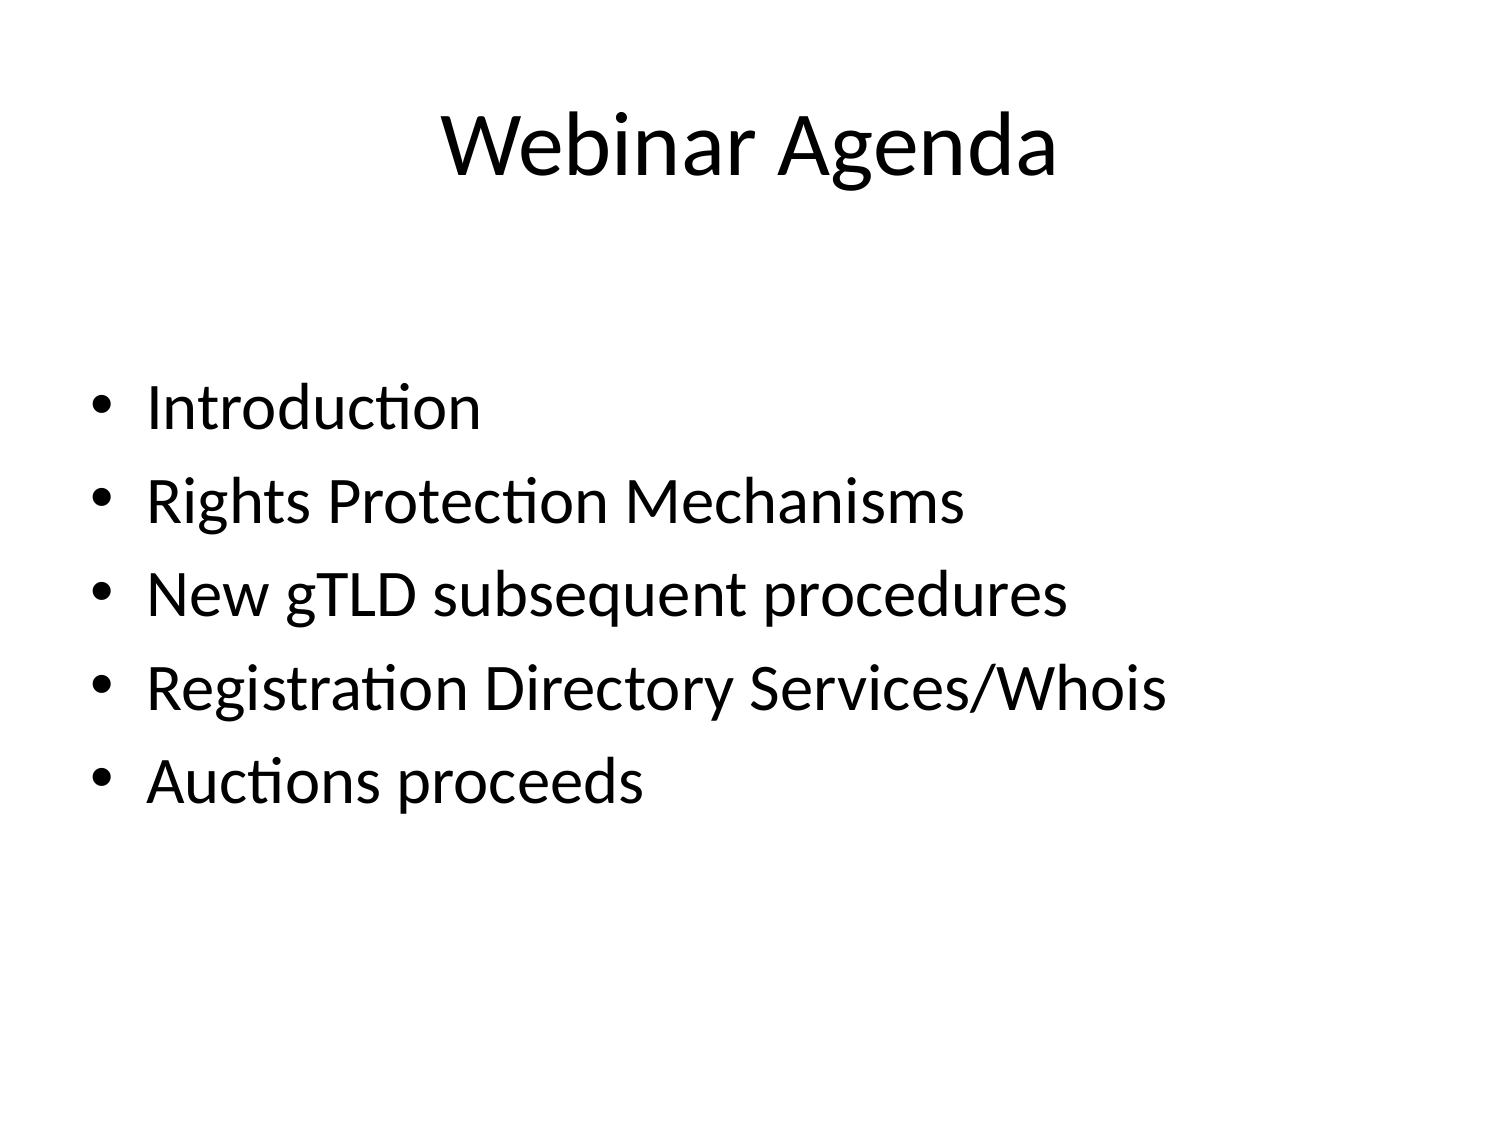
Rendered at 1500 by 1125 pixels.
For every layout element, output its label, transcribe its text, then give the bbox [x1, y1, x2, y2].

title Webinar Agenda [75, 45, 1425, 233]
list Introduction Rights Protection Mechanisms New gTLD subsequent procedures Registration Directory Services/Whois Auctions proceeds [75, 262, 1425, 1005]
